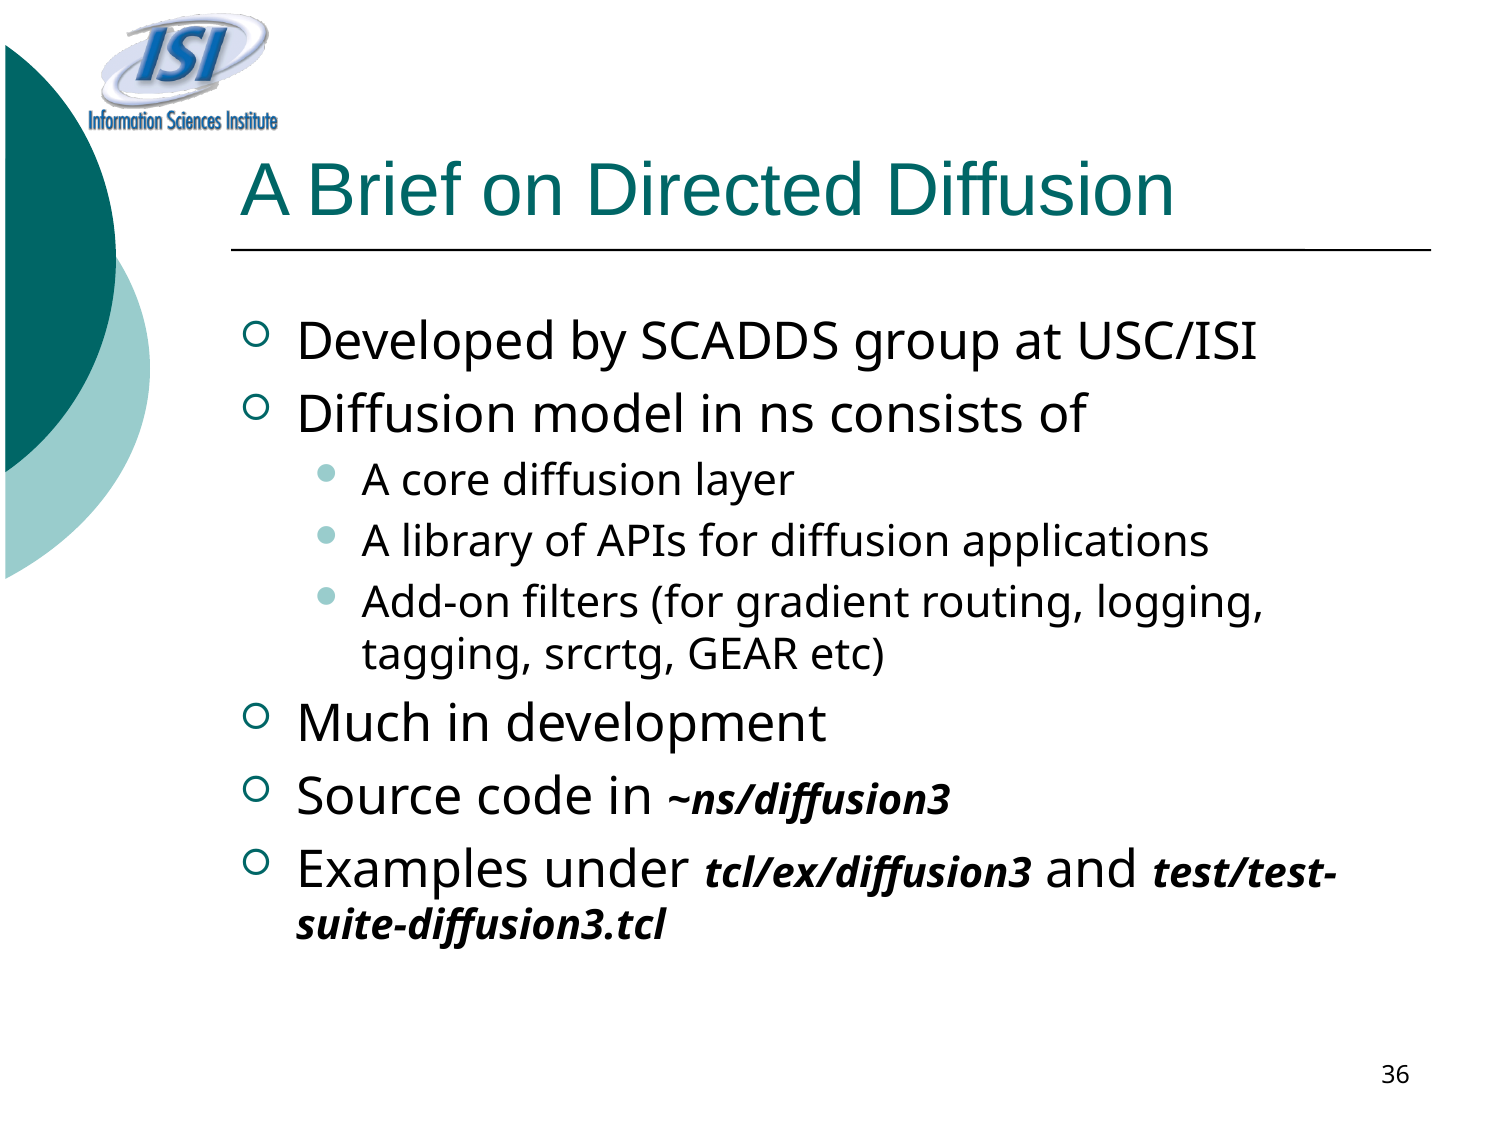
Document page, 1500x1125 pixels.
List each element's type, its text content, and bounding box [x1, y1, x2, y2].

list Developed by SCADDS group at USC/ISI Diffusion model in ns consists of A core diffusion layer A library of APIs for diffusion applications Add-on filters (for gradient routing, logging, tagging, srcrtg, GEAR etc) Much in development Source code in ~ns/diffusion3 Examples under tcl/ex/diffusion3 and test/test-suite-diffusion3.tcl [224, 299, 1425, 975]
title A Brief on Directed Diffusion [224, 49, 1425, 238]
slide_number 36 [1074, 1024, 1426, 1101]
picture [50, 0, 314, 135]
